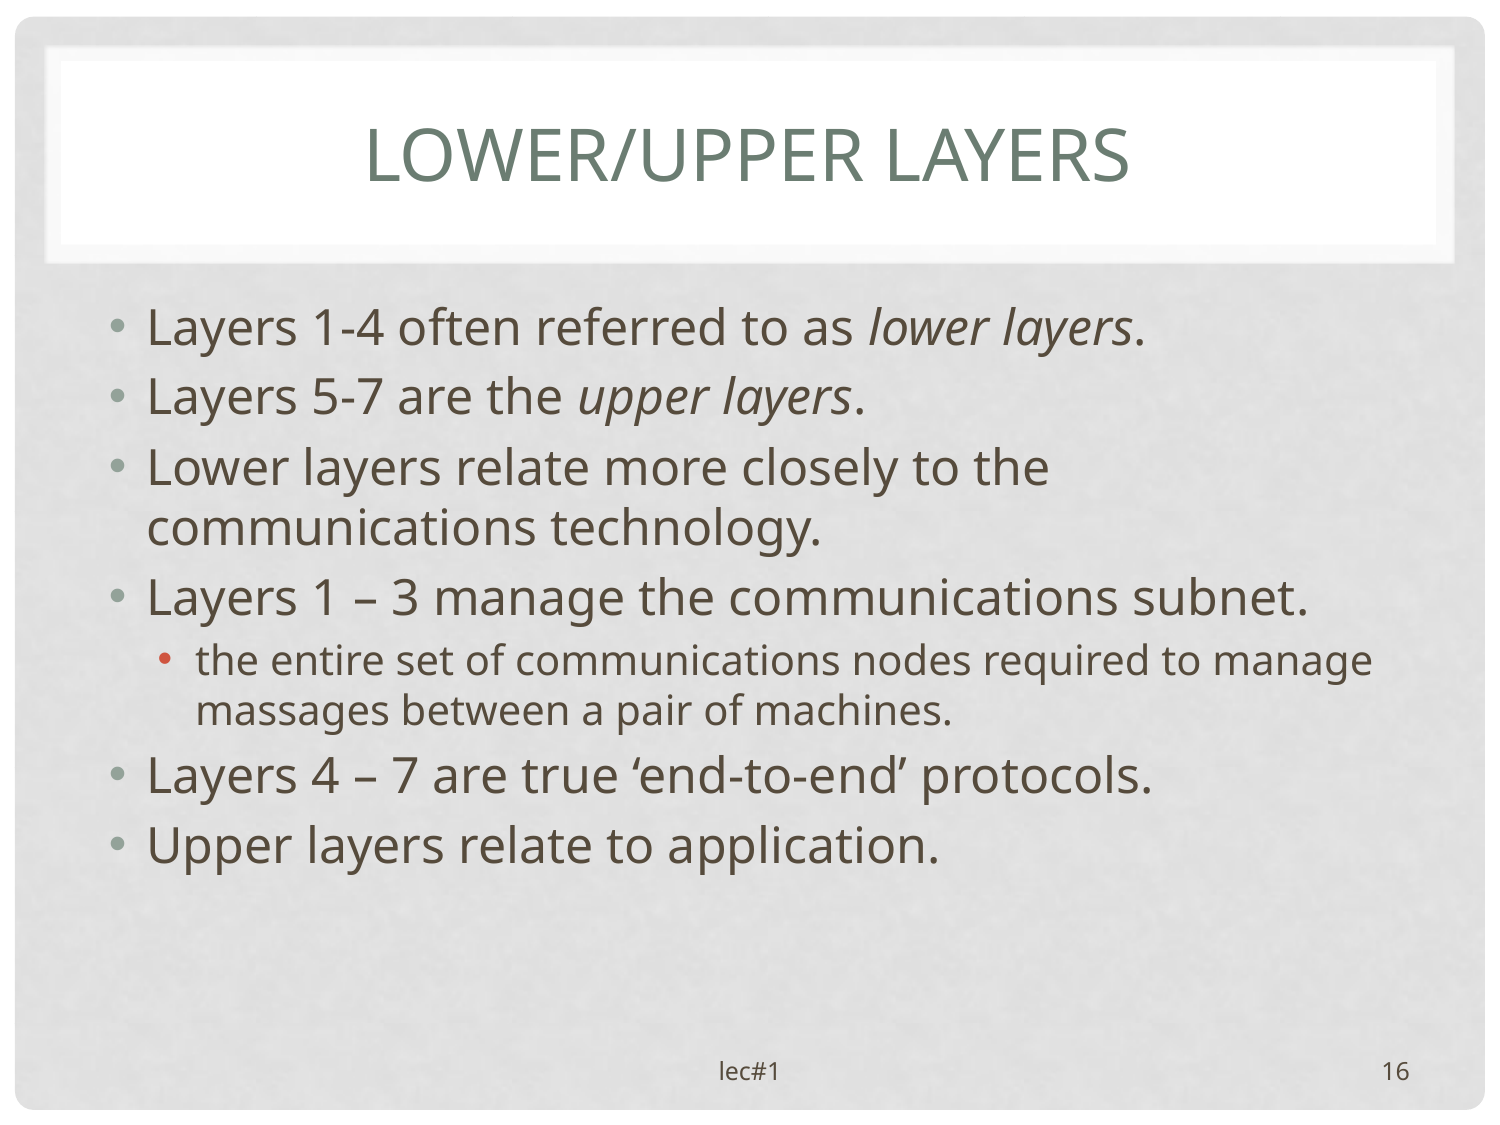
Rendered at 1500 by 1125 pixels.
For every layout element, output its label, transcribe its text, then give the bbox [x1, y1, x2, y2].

footer lec#1 [512, 1042, 988, 1103]
list Layers 1-4 often referred to as lower layers. Layers 5-7 are the upper layers. Lower layers relate more closely to the communications technology. Layers 1 – 3 manage the communications subnet. the entire set of communications nodes required to manage massages between a pair of machines. Layers 4 – 7 are true ‘end-to-end’ protocols. Upper layers relate to application. [75, 287, 1425, 1005]
title Lower/Upper Layers [69, 66, 1425, 238]
slide_number 16 [1074, 1042, 1425, 1103]
